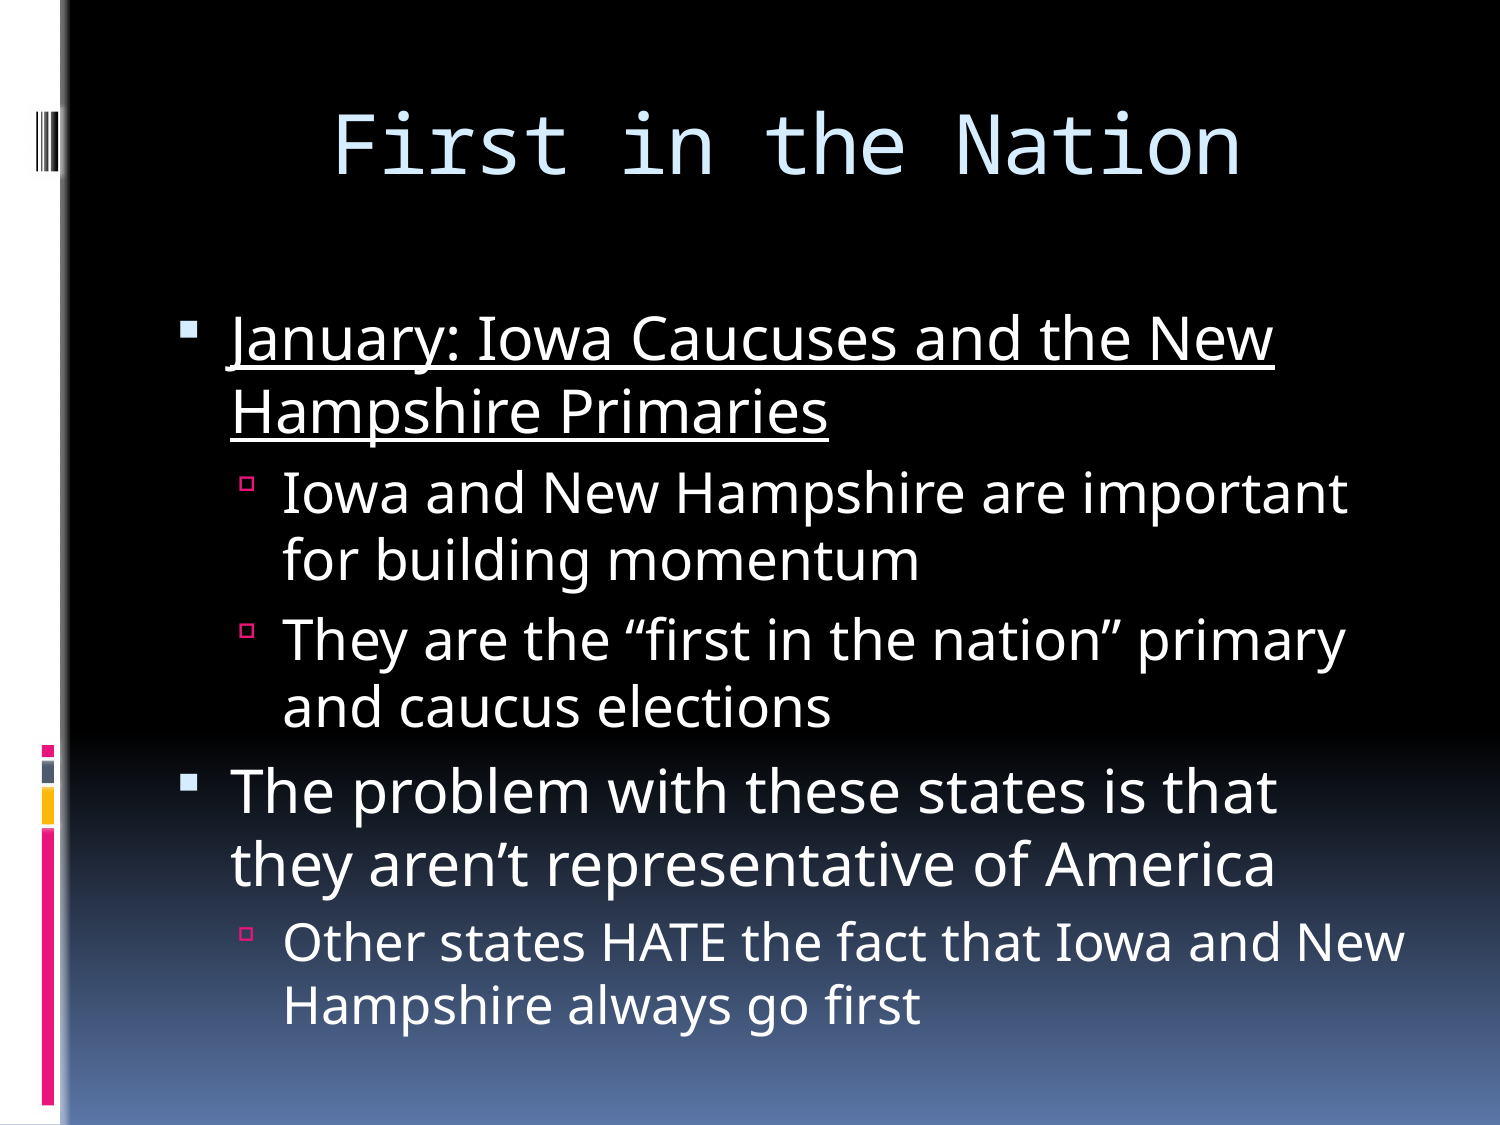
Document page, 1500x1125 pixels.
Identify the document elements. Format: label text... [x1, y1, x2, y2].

list January: Iowa Caucuses and the New Hampshire Primaries Iowa and New Hampshire are important for building momentum They are the “first in the nation” primary and caucus elections The problem with these states is that they aren’t representative of America Other states HATE the fact that Iowa and New Hampshire always go first [150, 292, 1425, 1043]
title First in the Nation [150, 83, 1425, 234]
